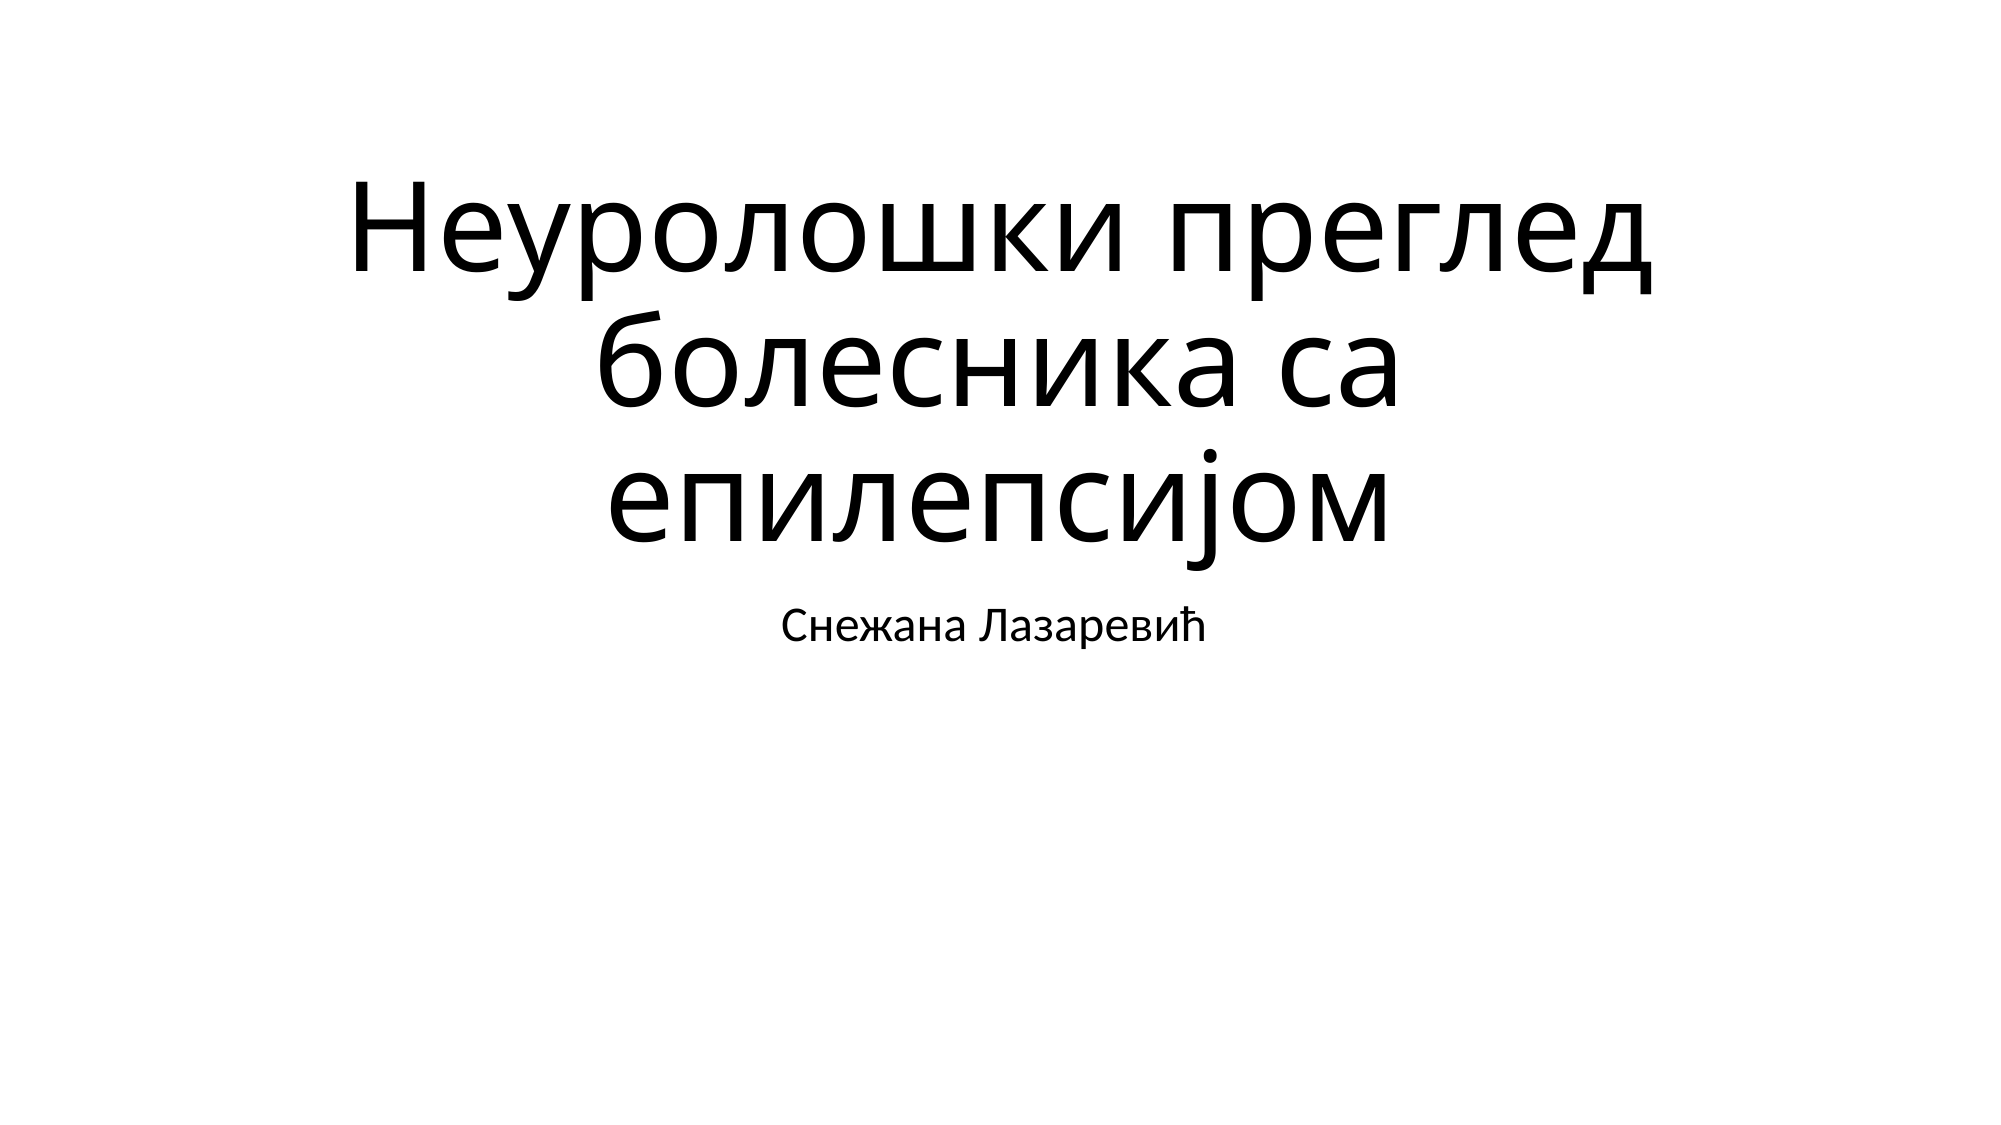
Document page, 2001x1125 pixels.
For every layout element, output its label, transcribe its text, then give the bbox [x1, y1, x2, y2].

title Неуролошки преглед болесника са епилепсијом [249, 184, 1750, 576]
subtitle Снежана Лазаревић [249, 590, 1750, 863]
